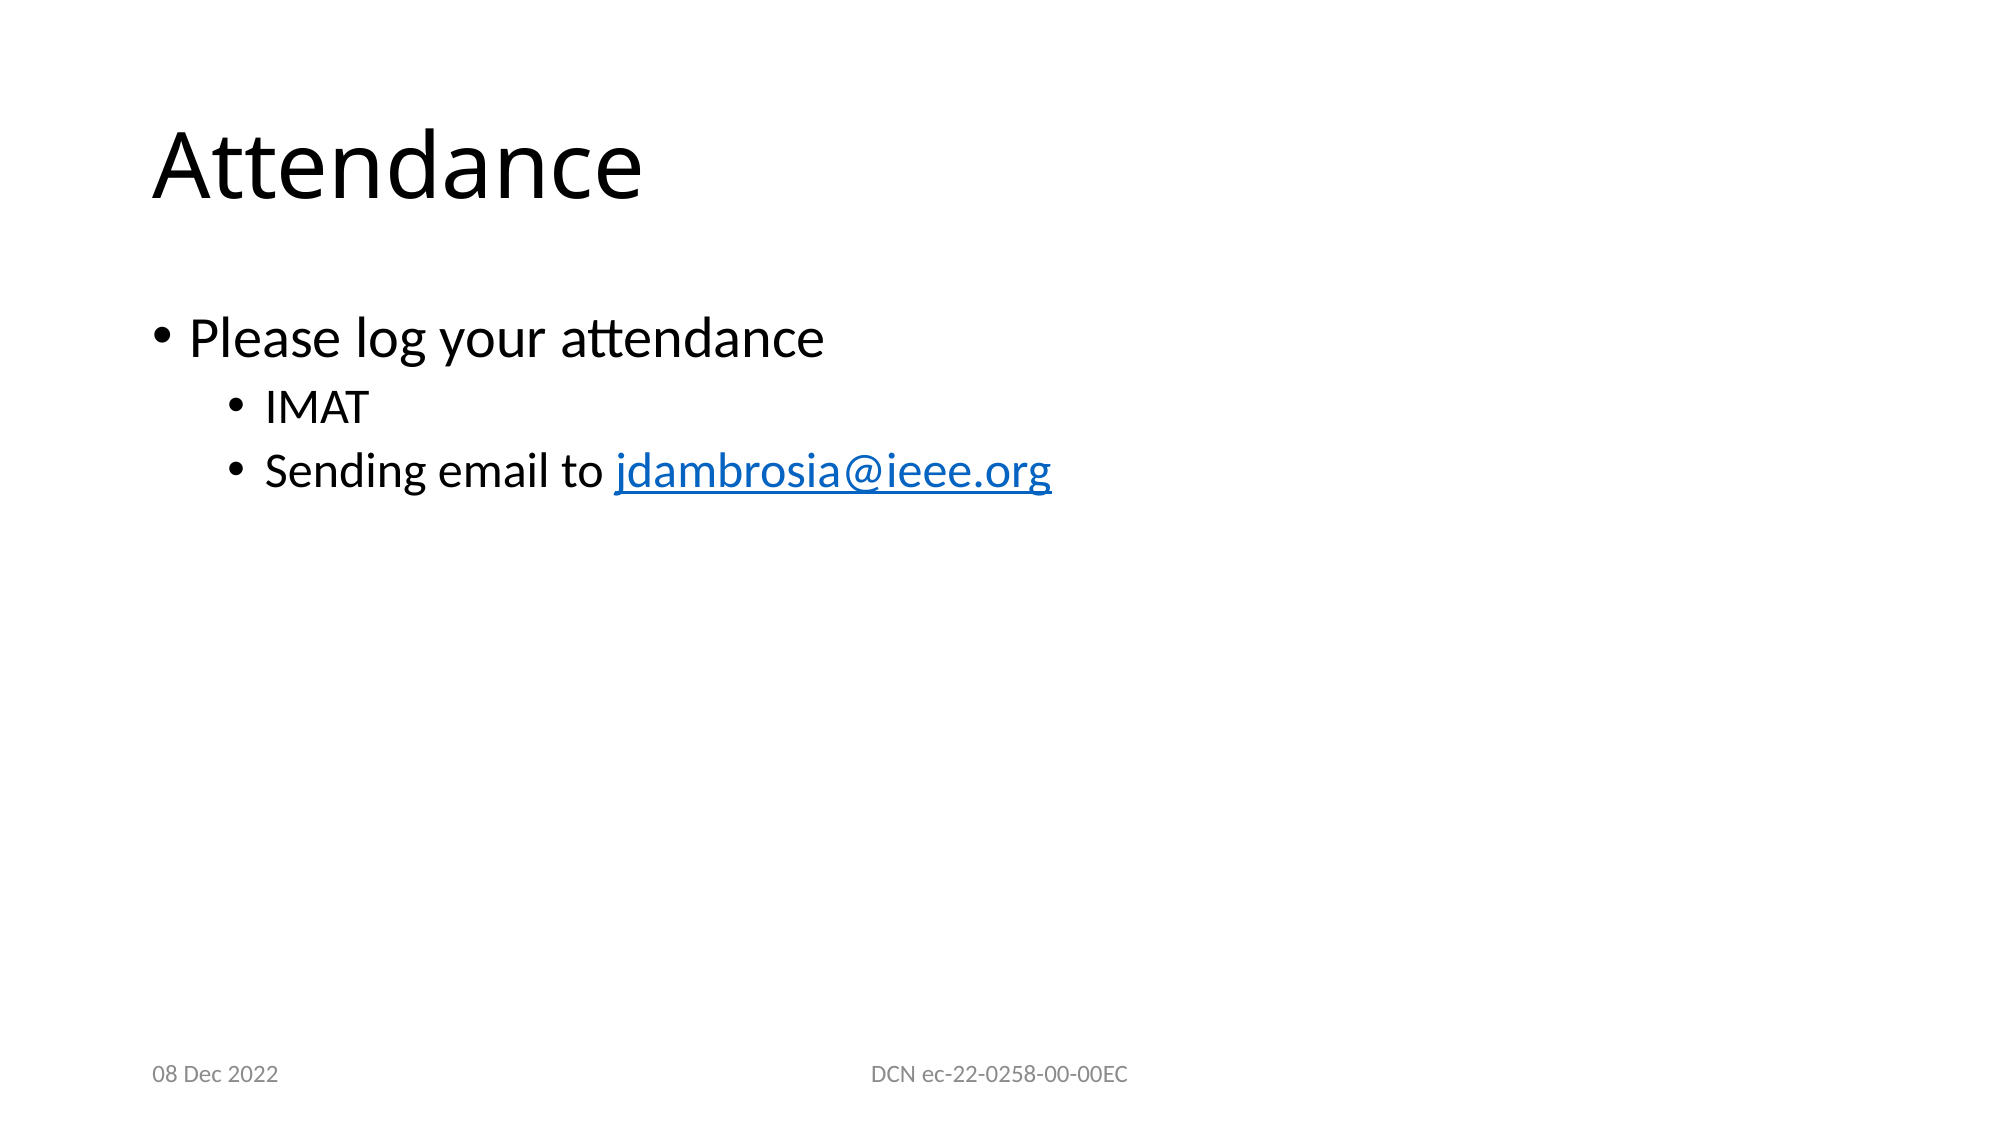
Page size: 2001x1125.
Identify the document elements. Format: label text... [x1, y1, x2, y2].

list Please log your attendance IMAT Sending email to jdambrosia@ieee.org [137, 299, 1863, 1014]
title Attendance [137, 59, 1863, 278]
footer DCN ec-22-0258-00-00EC [662, 1042, 1338, 1103]
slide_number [137, 1042, 588, 1103]
